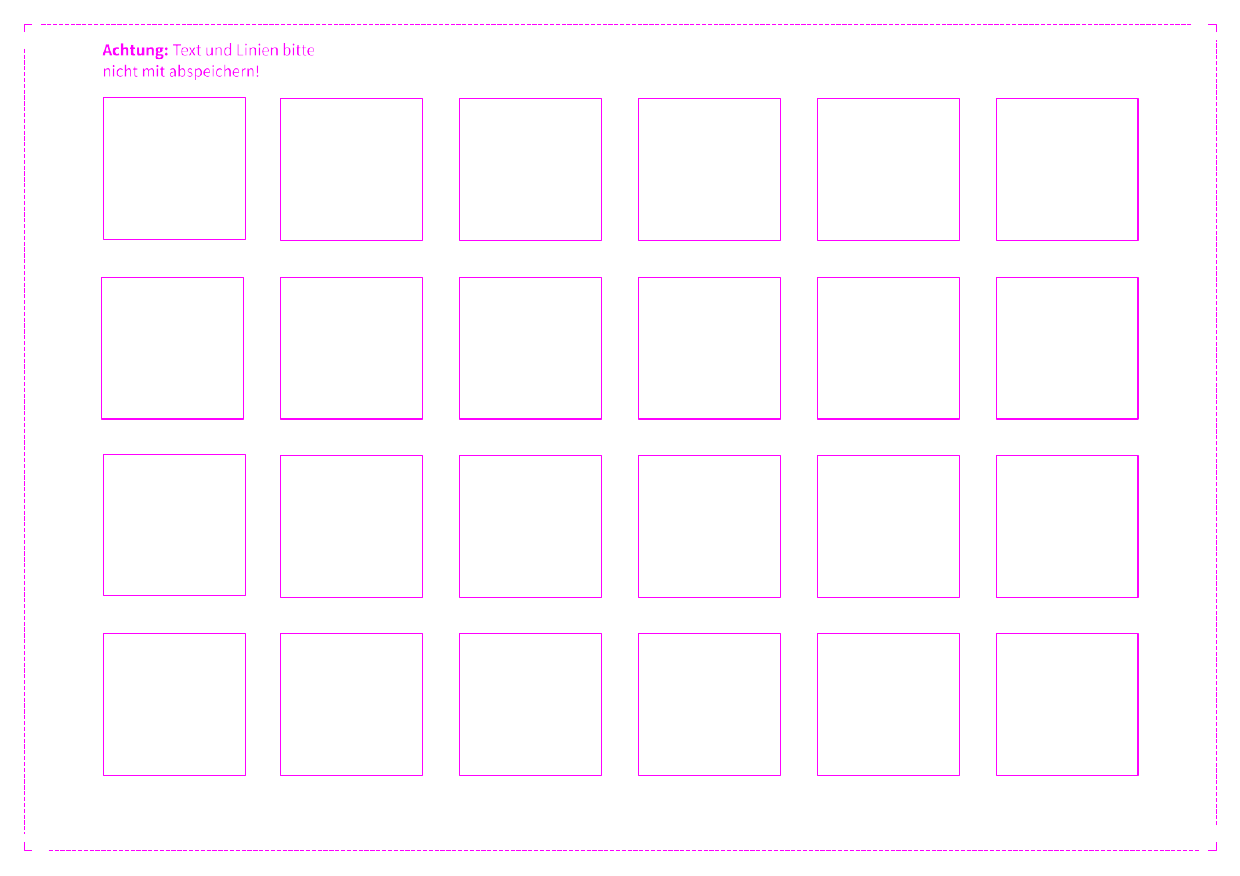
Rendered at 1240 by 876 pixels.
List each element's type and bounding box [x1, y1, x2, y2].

picture [102, 43, 314, 80]
